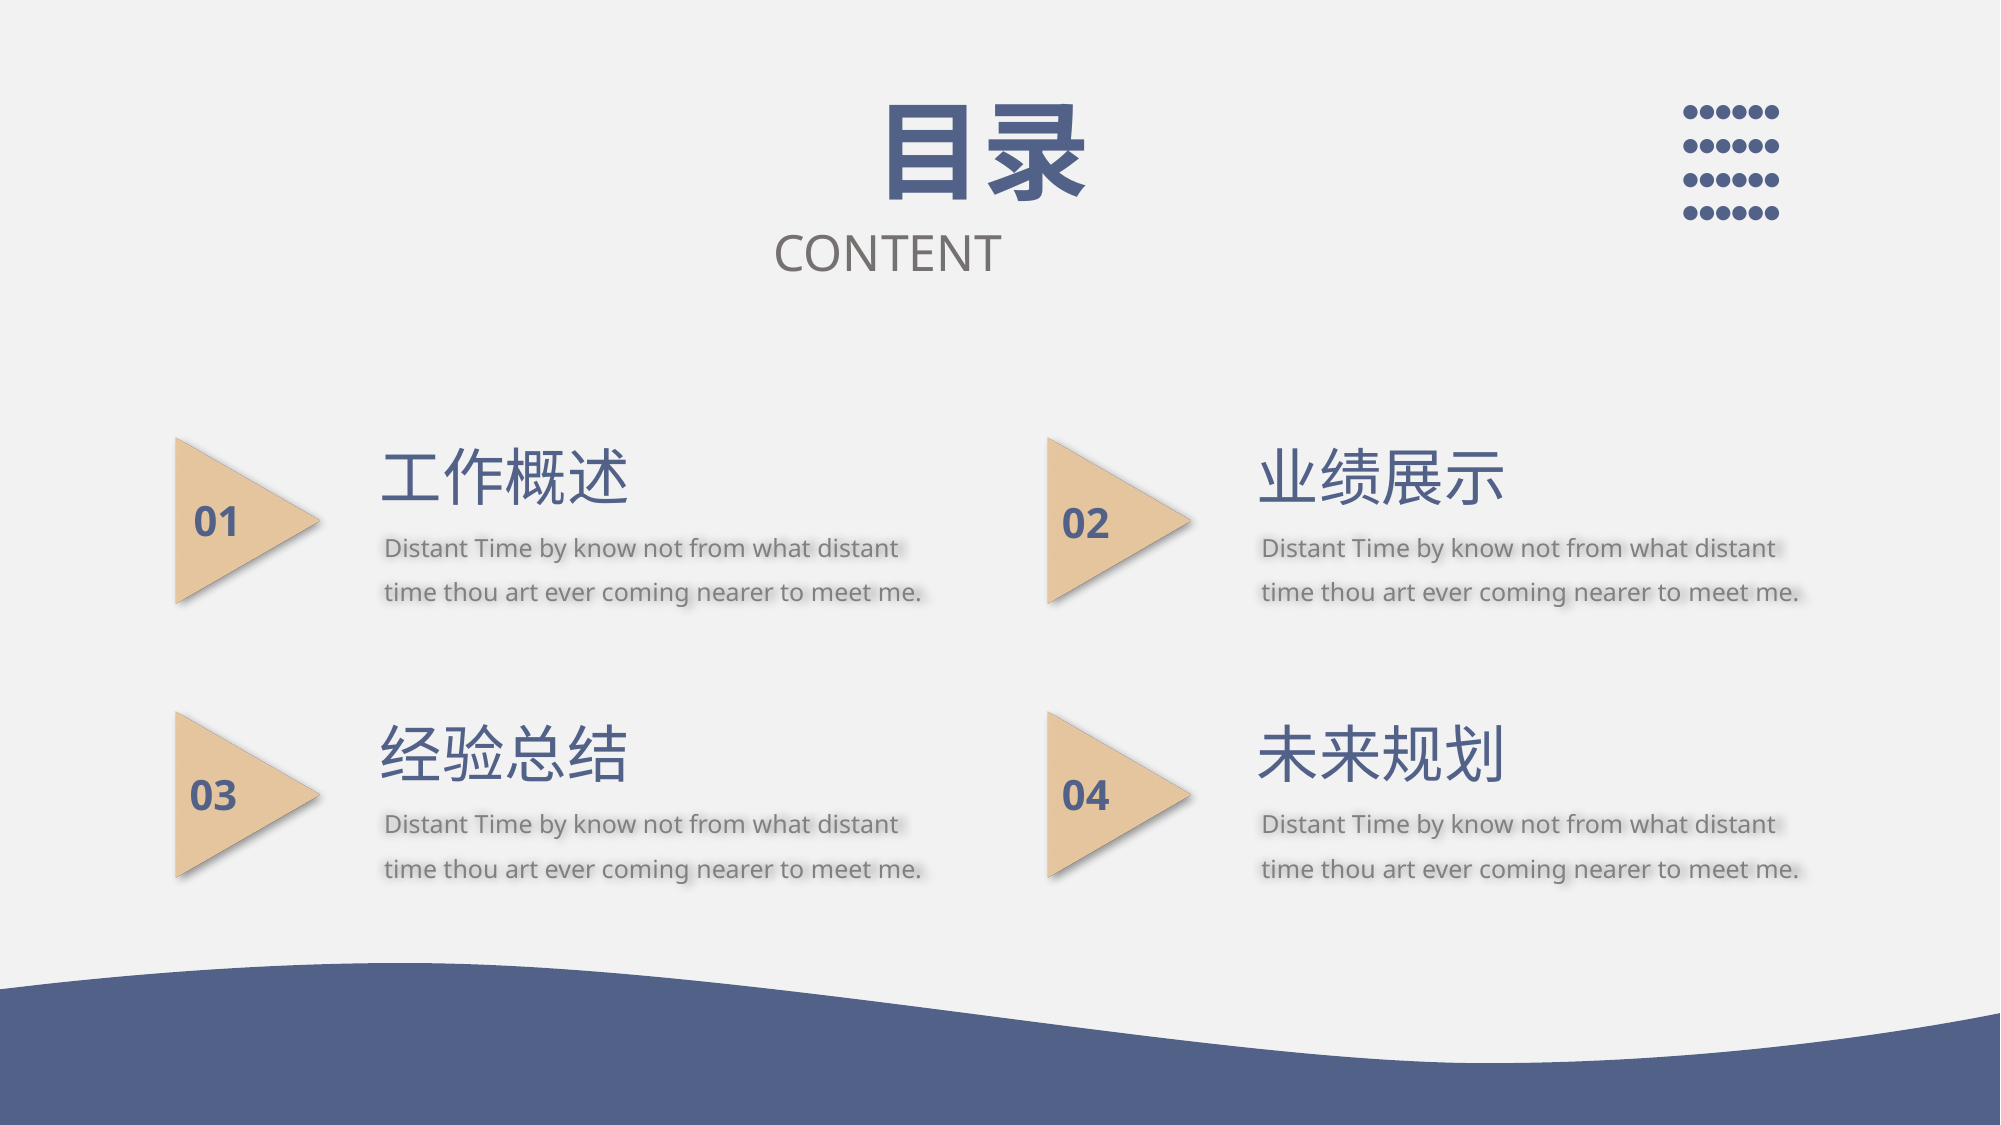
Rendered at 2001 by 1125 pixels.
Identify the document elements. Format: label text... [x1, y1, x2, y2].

text_box CONTENT [758, 214, 1247, 290]
text_box ●●●●●● ●●●●●● ●●●●●● ●●●●●● [1667, 80, 1866, 230]
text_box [364, 707, 940, 938]
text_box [1047, 437, 1191, 604]
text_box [1242, 430, 1817, 662]
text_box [175, 437, 319, 604]
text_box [1047, 710, 1191, 878]
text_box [174, 710, 320, 878]
text_box [0, 961, 2000, 1125]
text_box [364, 430, 940, 662]
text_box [1242, 707, 1817, 938]
text_box 目录 [859, 76, 1148, 214]
